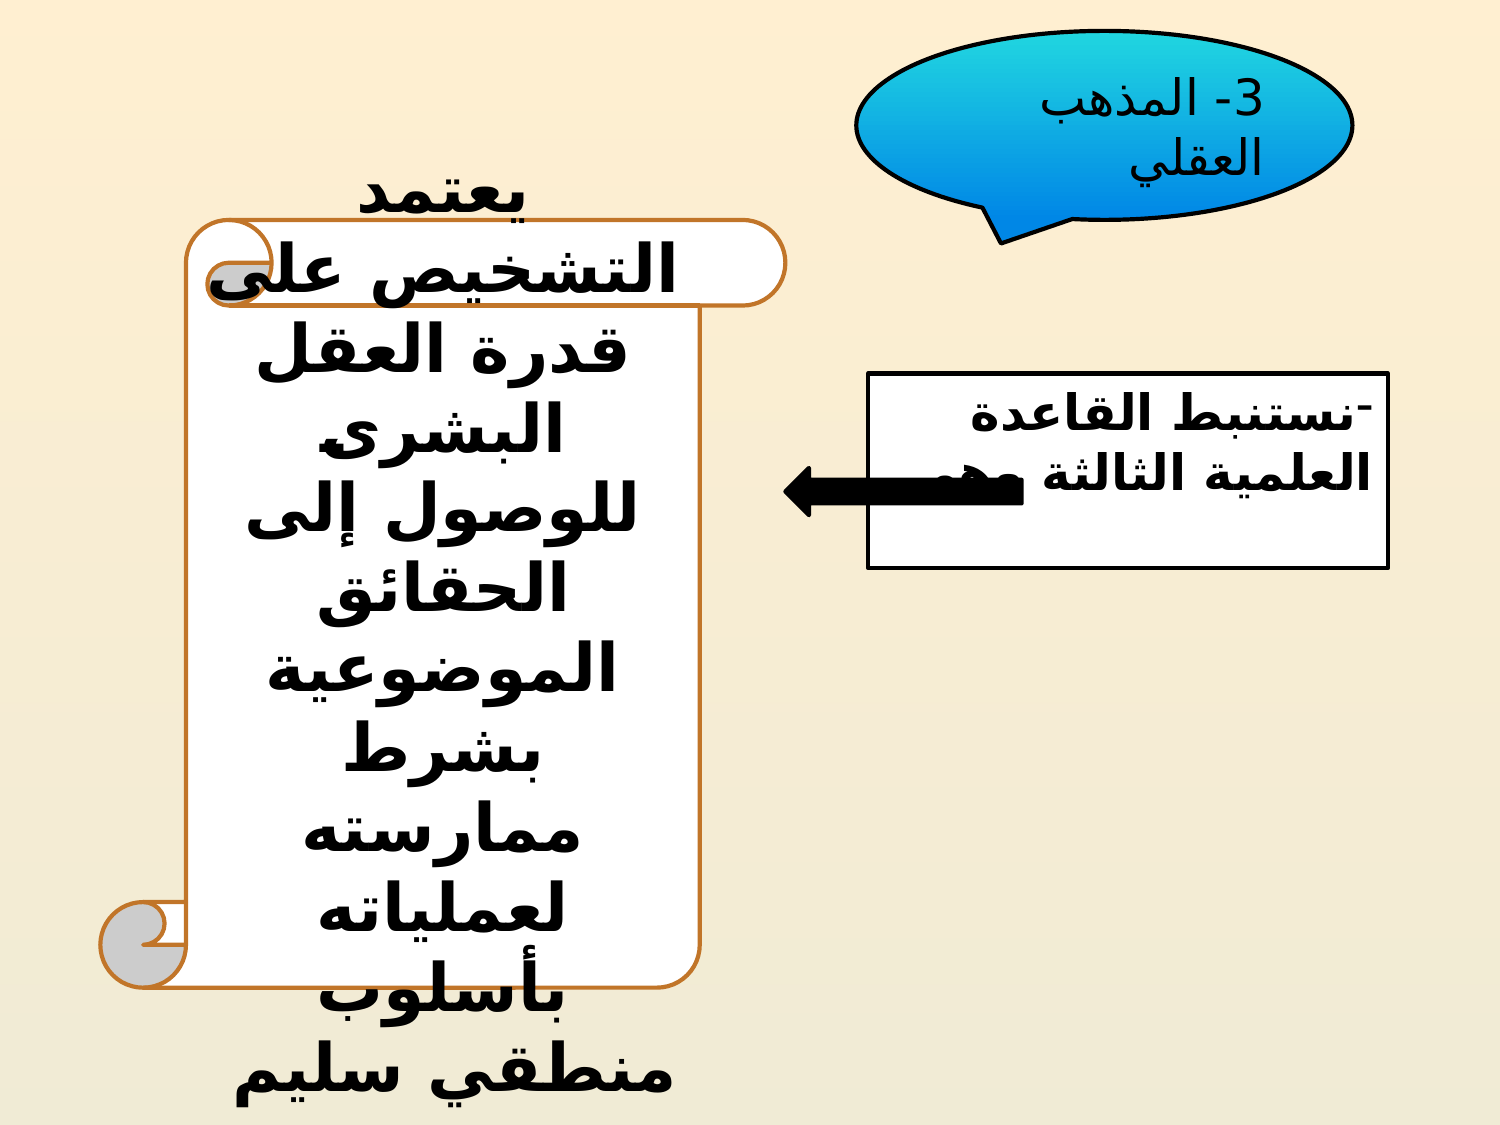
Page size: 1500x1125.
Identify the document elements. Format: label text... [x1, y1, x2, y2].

text_box نستنبط القاعدة العلمية الثالثة وهى [866, 371, 1390, 570]
text_box [783, 466, 1024, 518]
text_box 3- المذهب العقلي [854, 28, 1355, 246]
text_box يعتمد التشخيص على قدرة العقل البشرى للوصول إلى الحقائق الموضوعية بشرط ممارسته لعملياته بأسلوب منطقي سليم [98, 217, 788, 990]
